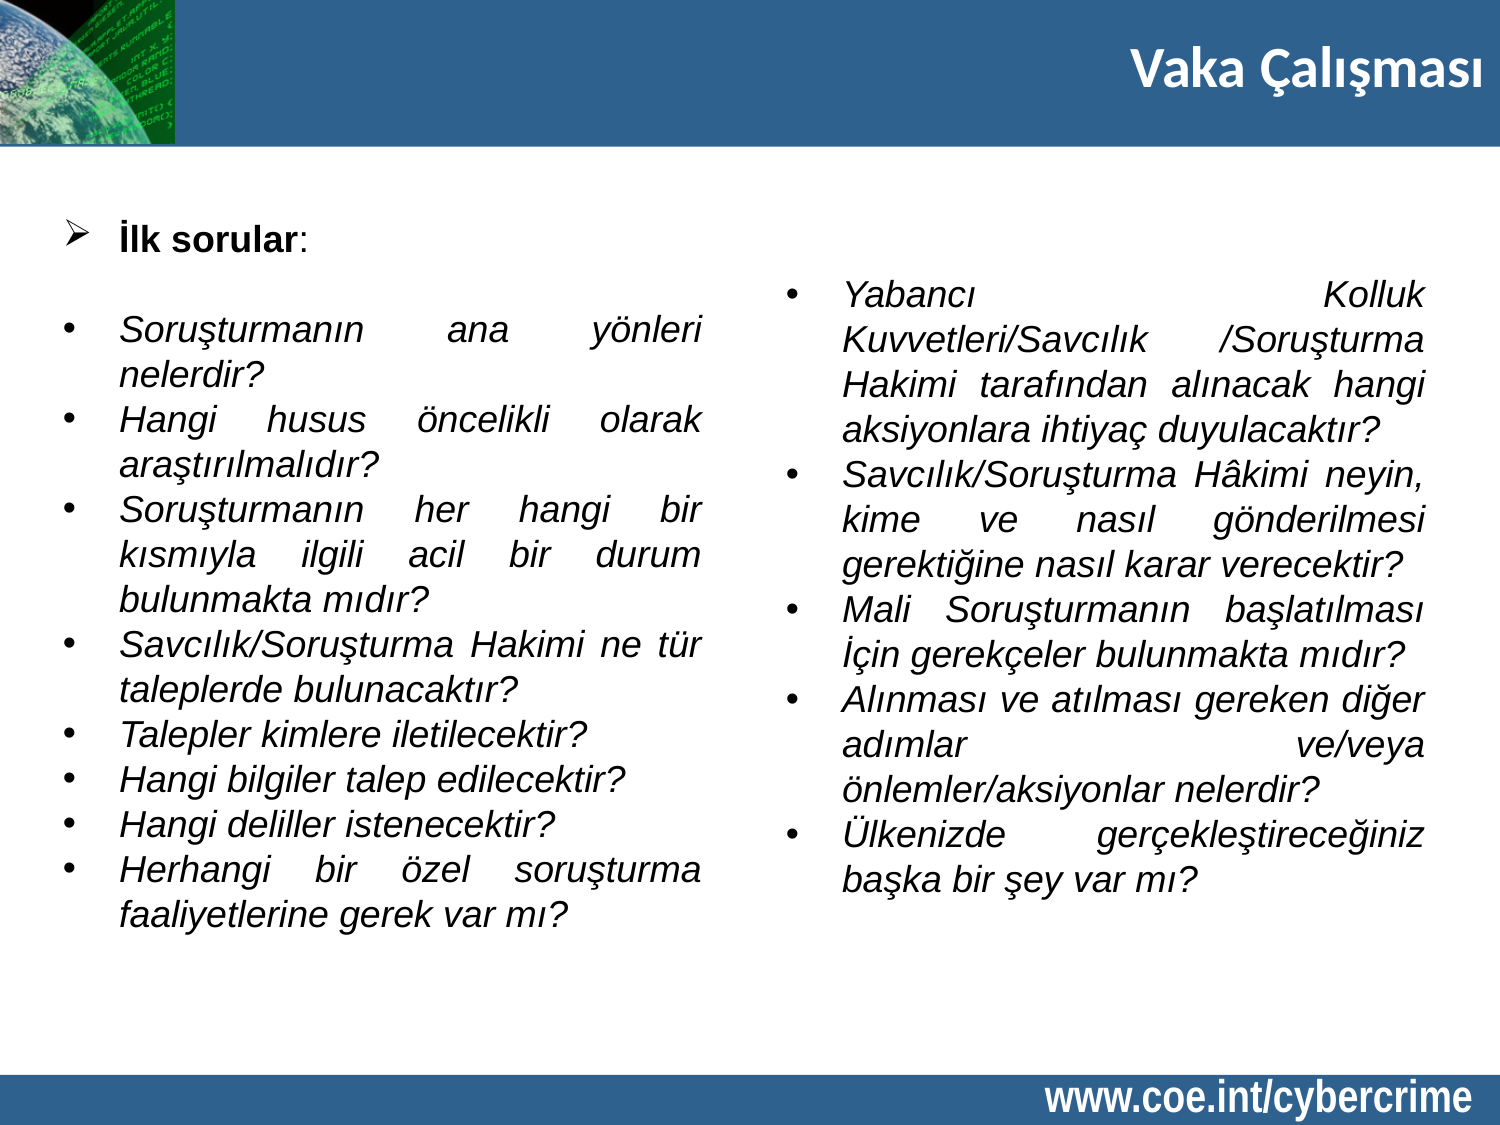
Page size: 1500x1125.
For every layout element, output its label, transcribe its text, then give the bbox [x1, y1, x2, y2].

picture [0, 0, 175, 144]
text_box [0, 1073, 1030, 1125]
text_box www.coe.int/cybercrime [1030, 1059, 1500, 1125]
text_box Yabancı Kolluk Kuvvetleri/Savcılık /Soruşturma Hakimi tarafından alınacak hangi aksiyonlara ihtiyaç duyulacaktır? Savcılık/Soruşturma Hâkimi neyin, kime ve nasıl gönderilmesi gerektiğine nasıl karar verecektir? Mali Soruşturmanın başlatılması İçin gerekçeler bulunmakta mıdır? Alınması ve atılması gereken diğer adımlar ve/veya önlemler/aksiyonlar nelerdir? Ülkenizde gerçekleştireceğiniz başka bir şey var mı? [771, 263, 1440, 908]
text_box Vaka Çalışması [177, 0, 1500, 149]
text_box İlk sorular: Soruşturmanın ana yönleri nelerdir? Hangi husus öncelikli olarak araştırılmalıdır? Soruşturmanın her hangi bir kısmıyla ilgili acil bir durum bulunmakta mıdır? Savcılık/Soruşturma Hakimi ne tür taleplerde bulunacaktır? Talepler kimlere iletilecektir? Hangi bilgiler talep edilecektir? Hangi deliller istenecektir? Herhangi bir özel soruşturma faaliyetlerine gerek var mı? [48, 208, 717, 943]
